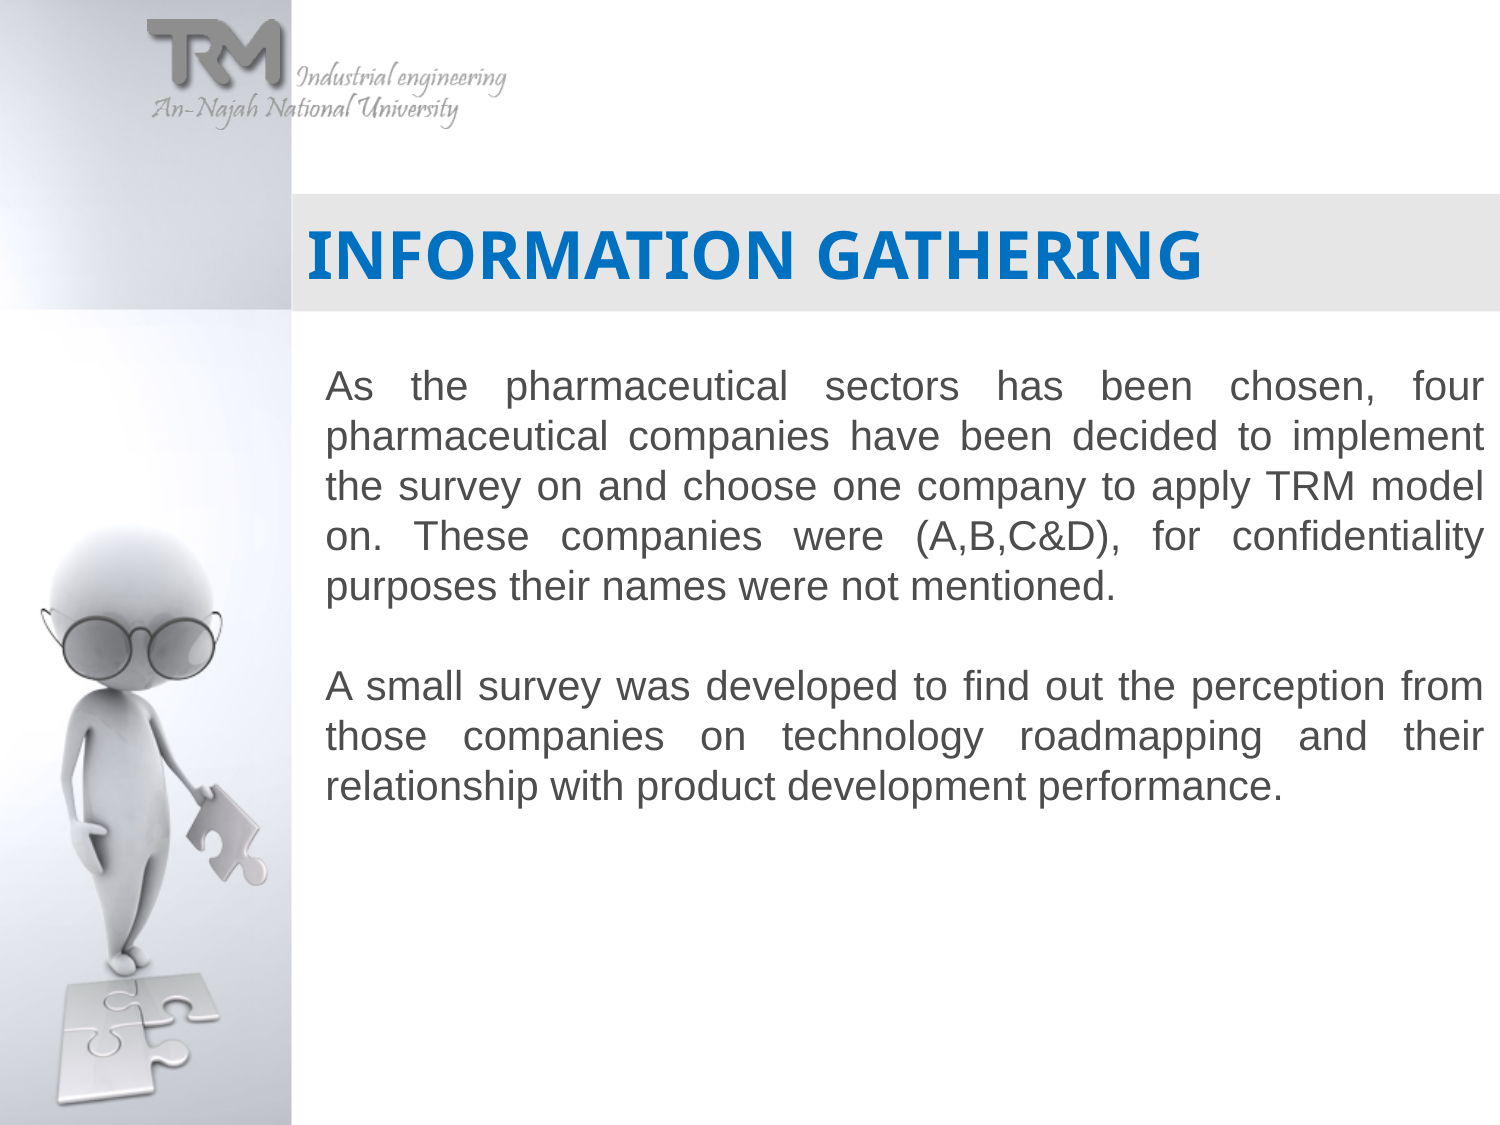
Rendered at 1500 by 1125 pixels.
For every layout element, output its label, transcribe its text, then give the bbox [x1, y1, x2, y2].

text_box As the pharmaceutical sectors has been chosen, four pharmaceutical companies have been decided to implement the survey on and choose one company to apply TRM model on. These companies were (A,B,C&D), for confidentiality purposes their names were not mentioned. A small survey was developed to find out the perception from those companies on technology roadmapping and their relationship with product development performance. [310, 351, 1500, 867]
title Information gathering [292, 193, 1500, 312]
picture [0, 0, 1500, 1125]
